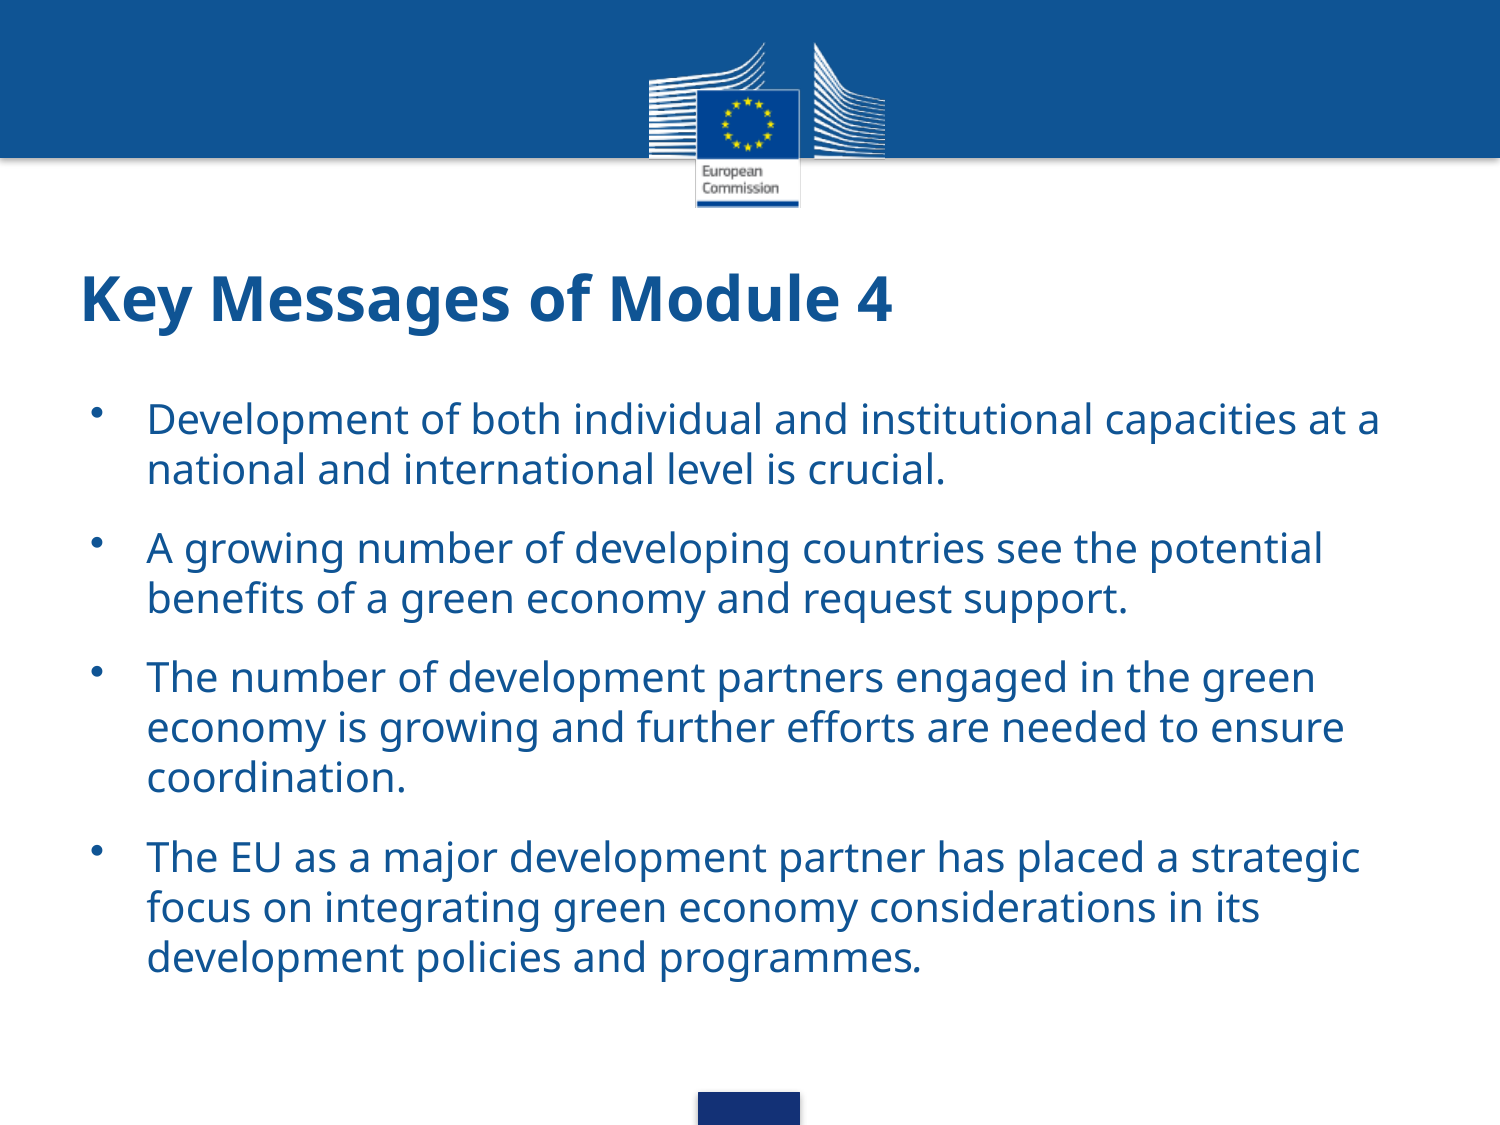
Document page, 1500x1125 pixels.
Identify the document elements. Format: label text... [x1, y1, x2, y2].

list Development of both individual and institutional capacities at a national and international level is crucial. A growing number of developing countries see the potential benefits of a green economy and request support. The number of development partners engaged in the green economy is growing and further efforts are needed to ensure coordination. The EU as a major development partner has placed a strategic focus on integrating green economy considerations in its development policies and programmes. [75, 385, 1425, 1012]
picture [649, 42, 885, 208]
title Key Messages of Module 4 [64, 219, 1415, 374]
